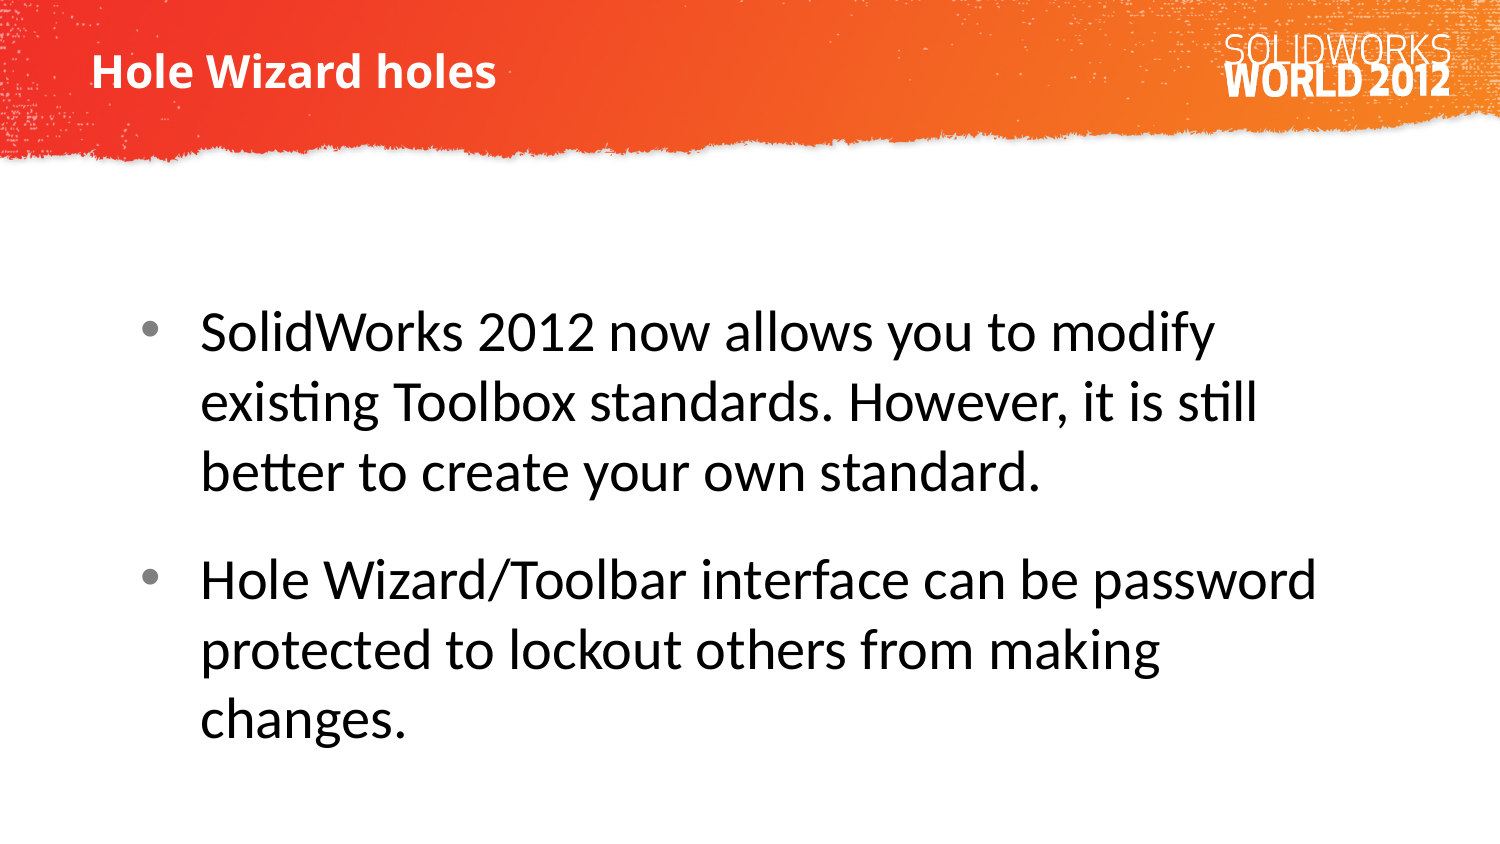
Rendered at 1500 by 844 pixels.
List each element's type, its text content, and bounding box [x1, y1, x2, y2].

title Hole Wizard holes [75, 18, 1163, 122]
picture [0, 0, 1500, 844]
list SolidWorks 2012 now allows you to modify existing Toolbox standards. However, it is still better to create your own standard. Hole Wizard/Toolbar interface can be password protected to lockout others from making changes. [125, 234, 1388, 769]
